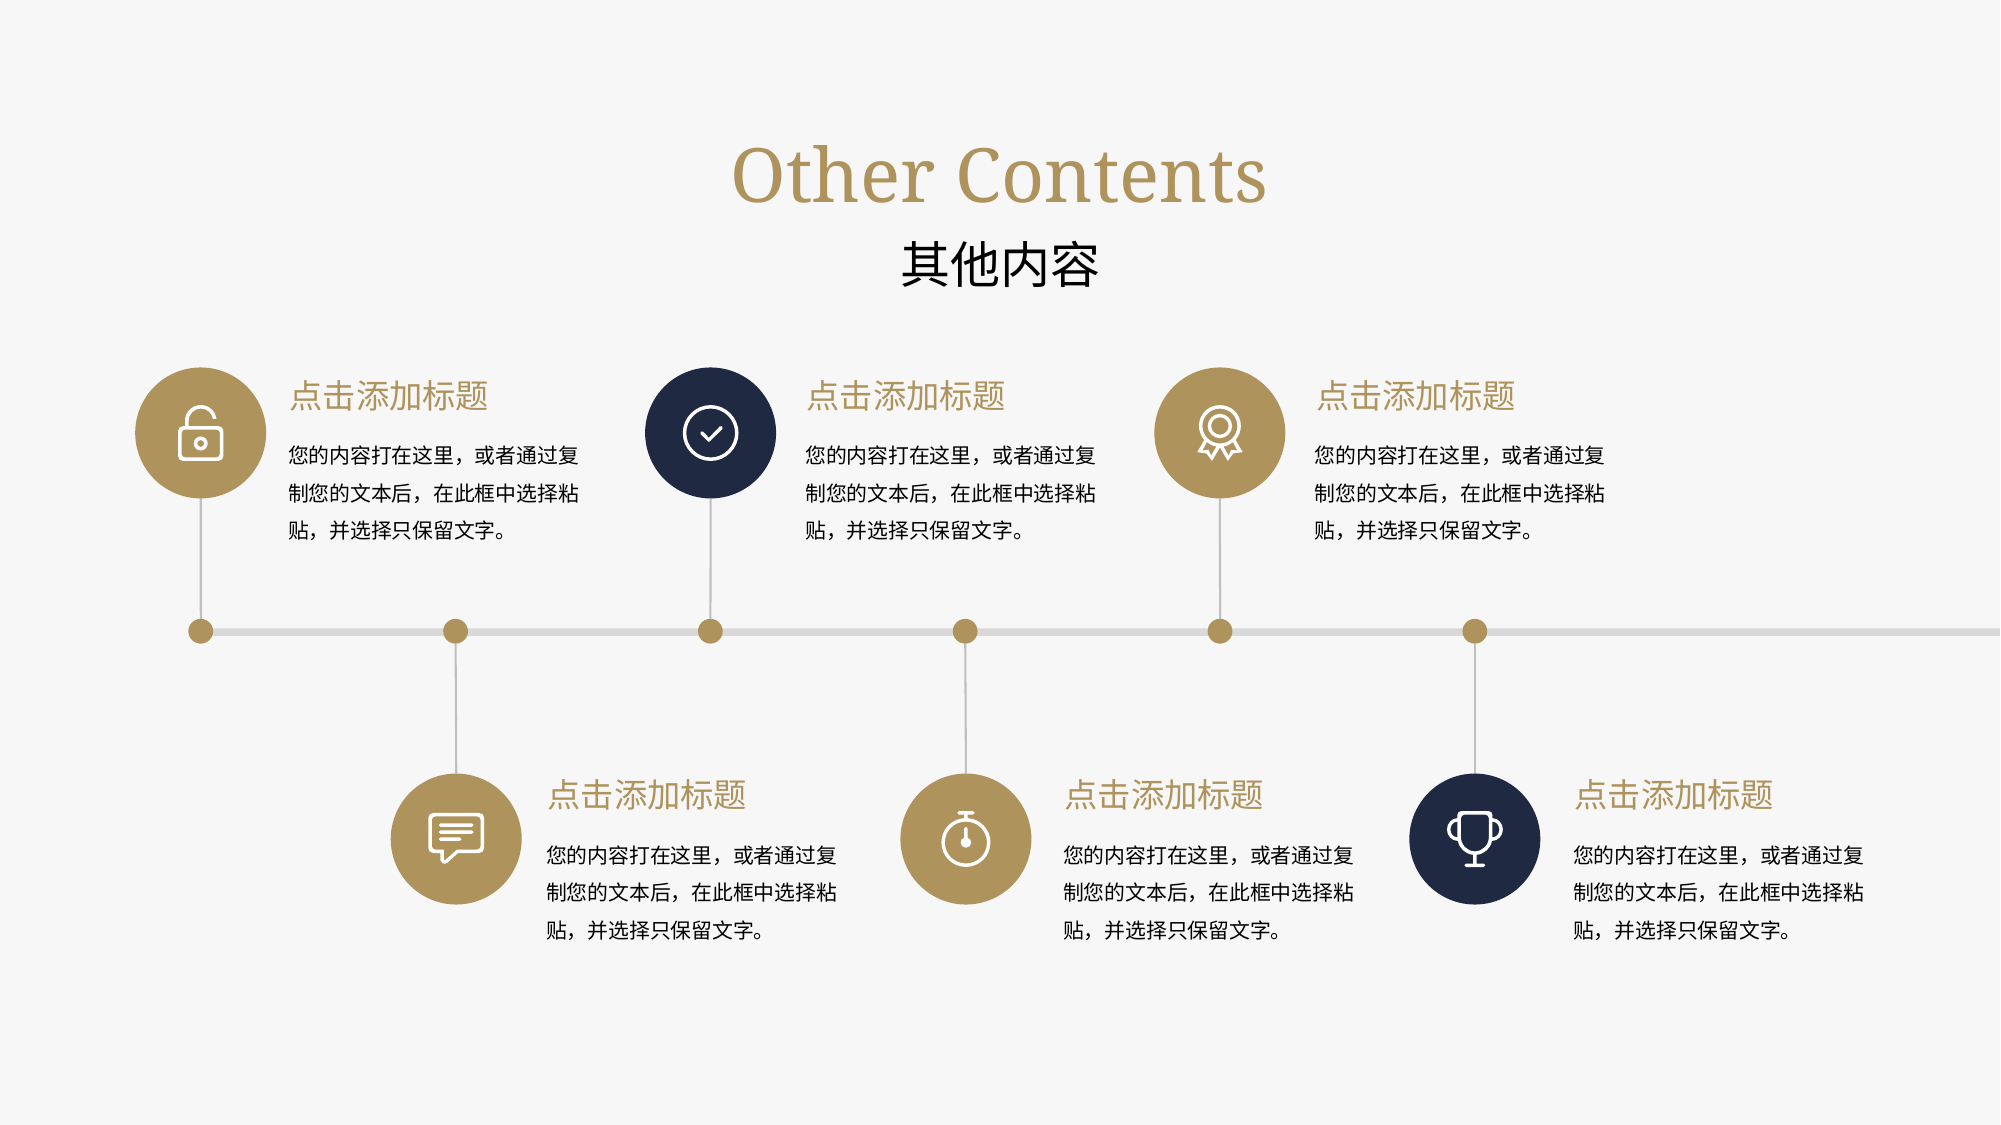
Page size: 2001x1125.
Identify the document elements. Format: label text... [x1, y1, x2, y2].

text_box [177, 404, 225, 463]
text_box [1206, 617, 1234, 645]
text_box 您的内容打在这里，或者通过复制您的文本后，在此框中选择粘贴，并选择只保留文字。 [790, 423, 1128, 551]
text_box [1461, 617, 1489, 645]
text_box 点击添加标题 [1560, 766, 1790, 822]
text_box [899, 772, 1033, 906]
text_box 点击添加标题 [1301, 367, 1531, 423]
text_box [1408, 772, 1542, 906]
text_box Other Contents [716, 119, 1284, 225]
text_box [978, 627, 1207, 637]
text_box [214, 627, 443, 637]
text_box 您的内容打在这里，或者通过复制您的文本后，在此框中选择粘贴，并选择只保留文字。 [1300, 423, 1637, 551]
text_box 点击添加标题 [532, 766, 763, 822]
text_box 您的内容打在这里，或者通过复制您的文本后，在此框中选择粘贴，并选择只保留文字。 [1048, 822, 1385, 950]
text_box [644, 366, 778, 500]
text_box [187, 617, 215, 645]
text_box [1233, 627, 1462, 637]
text_box 点击添加标题 [792, 367, 1022, 423]
text_box [696, 617, 724, 645]
text_box 其他内容 [885, 226, 1115, 301]
text_box [442, 617, 469, 645]
text_box 您的内容打在这里，或者通过复制您的文本后，在此框中选择粘贴，并选择只保留文字。 [1558, 822, 1895, 950]
text_box [1195, 404, 1245, 463]
text_box [427, 811, 486, 865]
text_box 点击添加标题 [1049, 766, 1280, 822]
text_box [951, 617, 979, 645]
text_box [469, 627, 697, 637]
text_box [1445, 810, 1504, 869]
text_box [723, 627, 952, 637]
text_box [389, 772, 523, 906]
text_box 您的内容打在这里，或者通过复制您的文本后，在此框中选择粘贴，并选择只保留文字。 [531, 822, 868, 950]
text_box 您的内容打在这里，或者通过复制您的文本后，在此框中选择粘贴，并选择只保留文字。 [273, 423, 610, 551]
text_box [1488, 627, 2000, 637]
text_box [681, 404, 740, 463]
text_box [940, 810, 992, 868]
text_box 点击添加标题 [274, 367, 504, 423]
text_box [1153, 366, 1287, 500]
text_box [134, 366, 268, 500]
